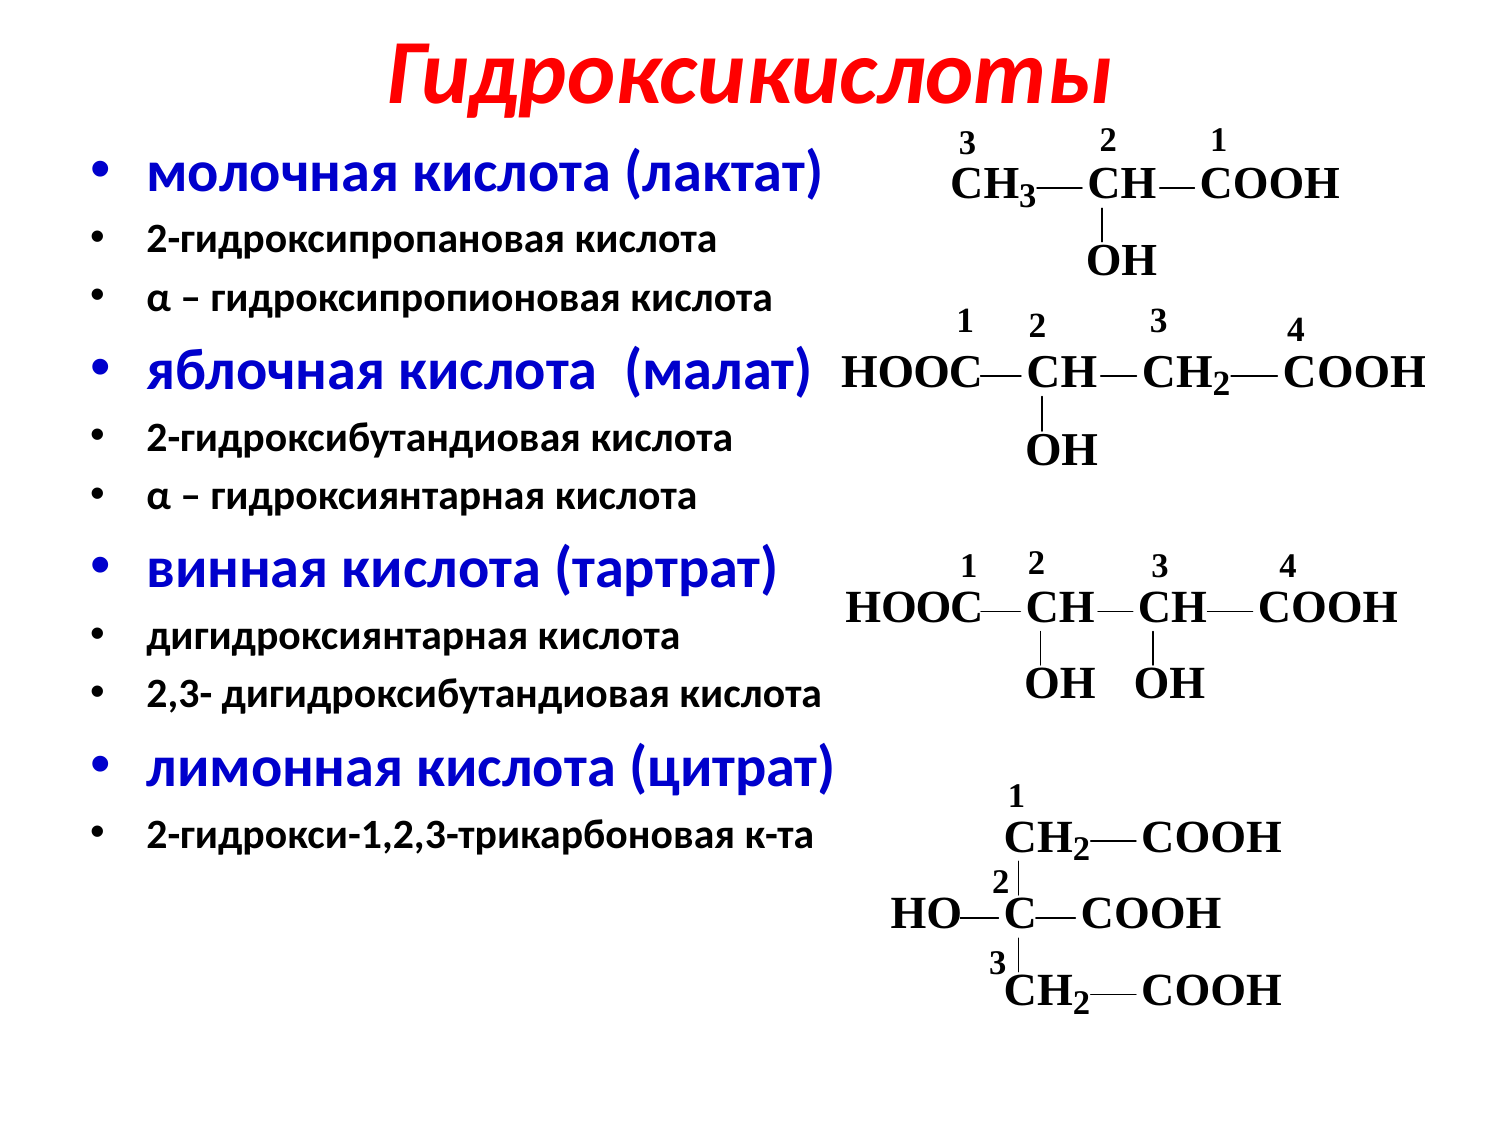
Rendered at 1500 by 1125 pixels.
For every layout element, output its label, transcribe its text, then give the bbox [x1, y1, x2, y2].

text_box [840, 304, 1426, 483]
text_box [891, 780, 1282, 1029]
title Гидроксикислоты [74, 30, 1426, 103]
list молочная кислота (лактат) 2-гидроксипропановая кислота α – гидроксипропионовая кислота яблочная кислота (малат) 2-гидроксибутандиовая кислота α – гидроксиянтарная кислота винная кислота (тартрат) дигидроксиянтарная кислота 2,3- дигидроксибутандиовая кислота лимонная кислота (цитрат) 2-гидрокси-1,2,3-трикарбоновая к-та [74, 125, 1426, 1095]
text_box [950, 124, 1339, 292]
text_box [844, 547, 1397, 715]
